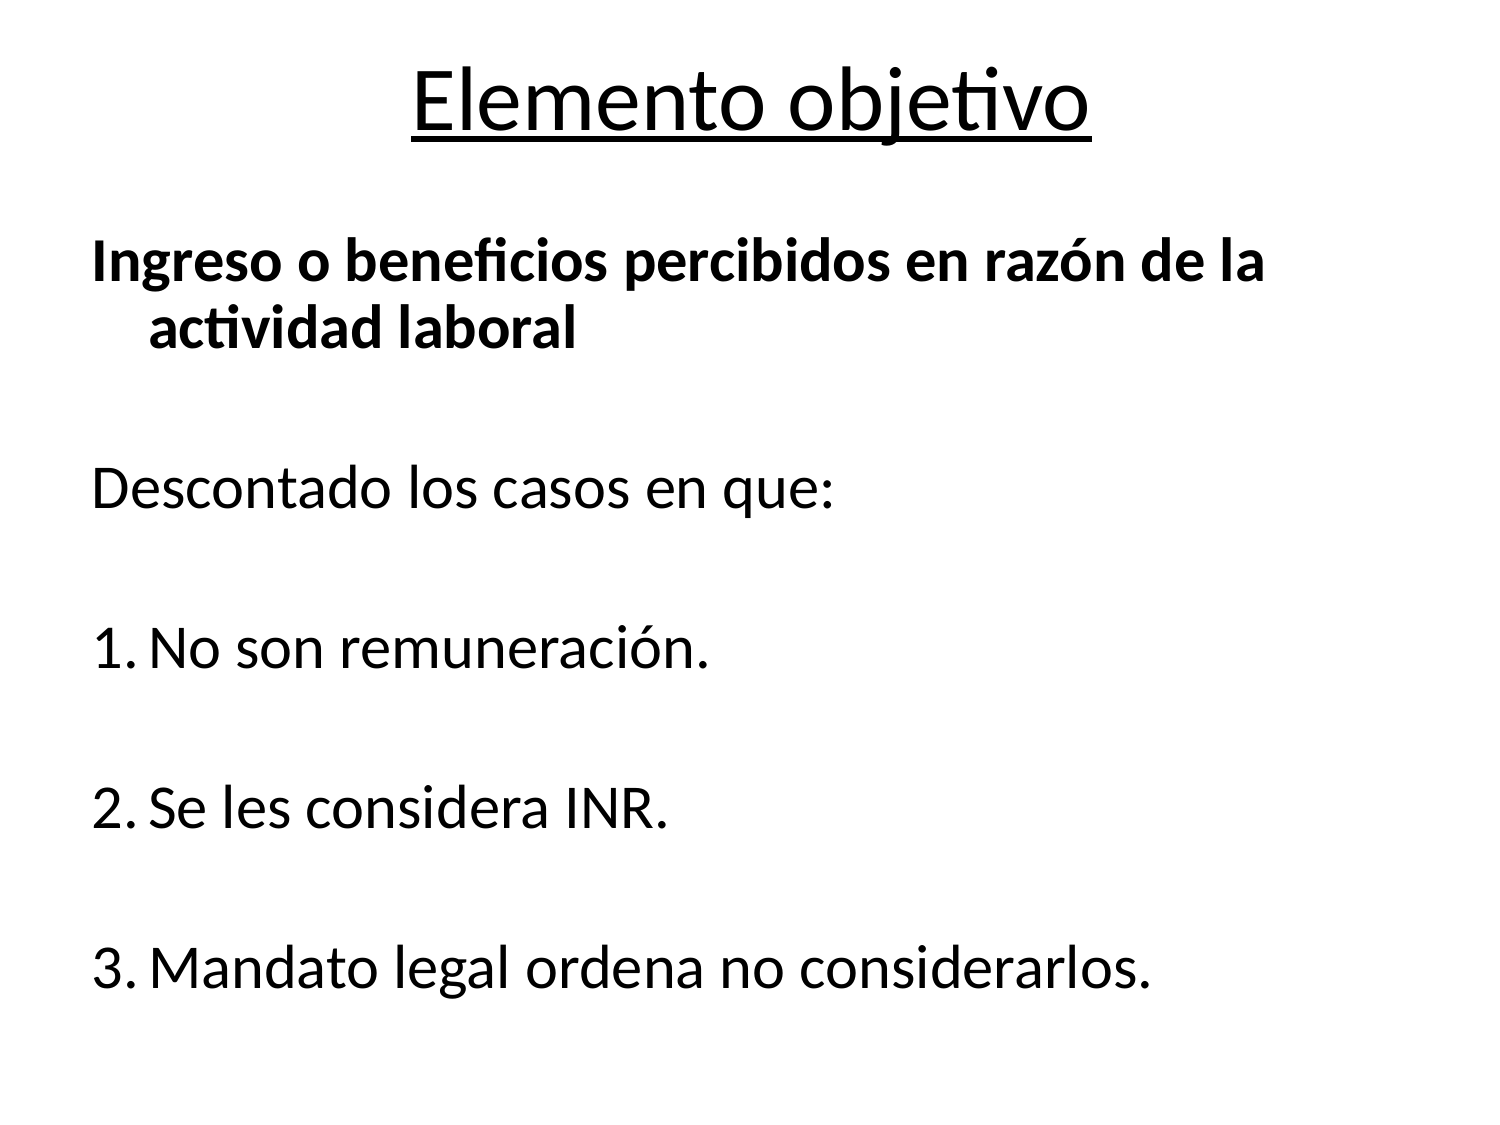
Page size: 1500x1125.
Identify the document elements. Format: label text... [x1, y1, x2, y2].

title Elemento objetivo [76, 0, 1428, 188]
list Ingreso o beneficios percibidos en razón de la actividad laboral Descontado los casos en que: No son remuneración. Se les considera INR. Mandato legal ordena no considerarlos. [76, 219, 1428, 1048]
